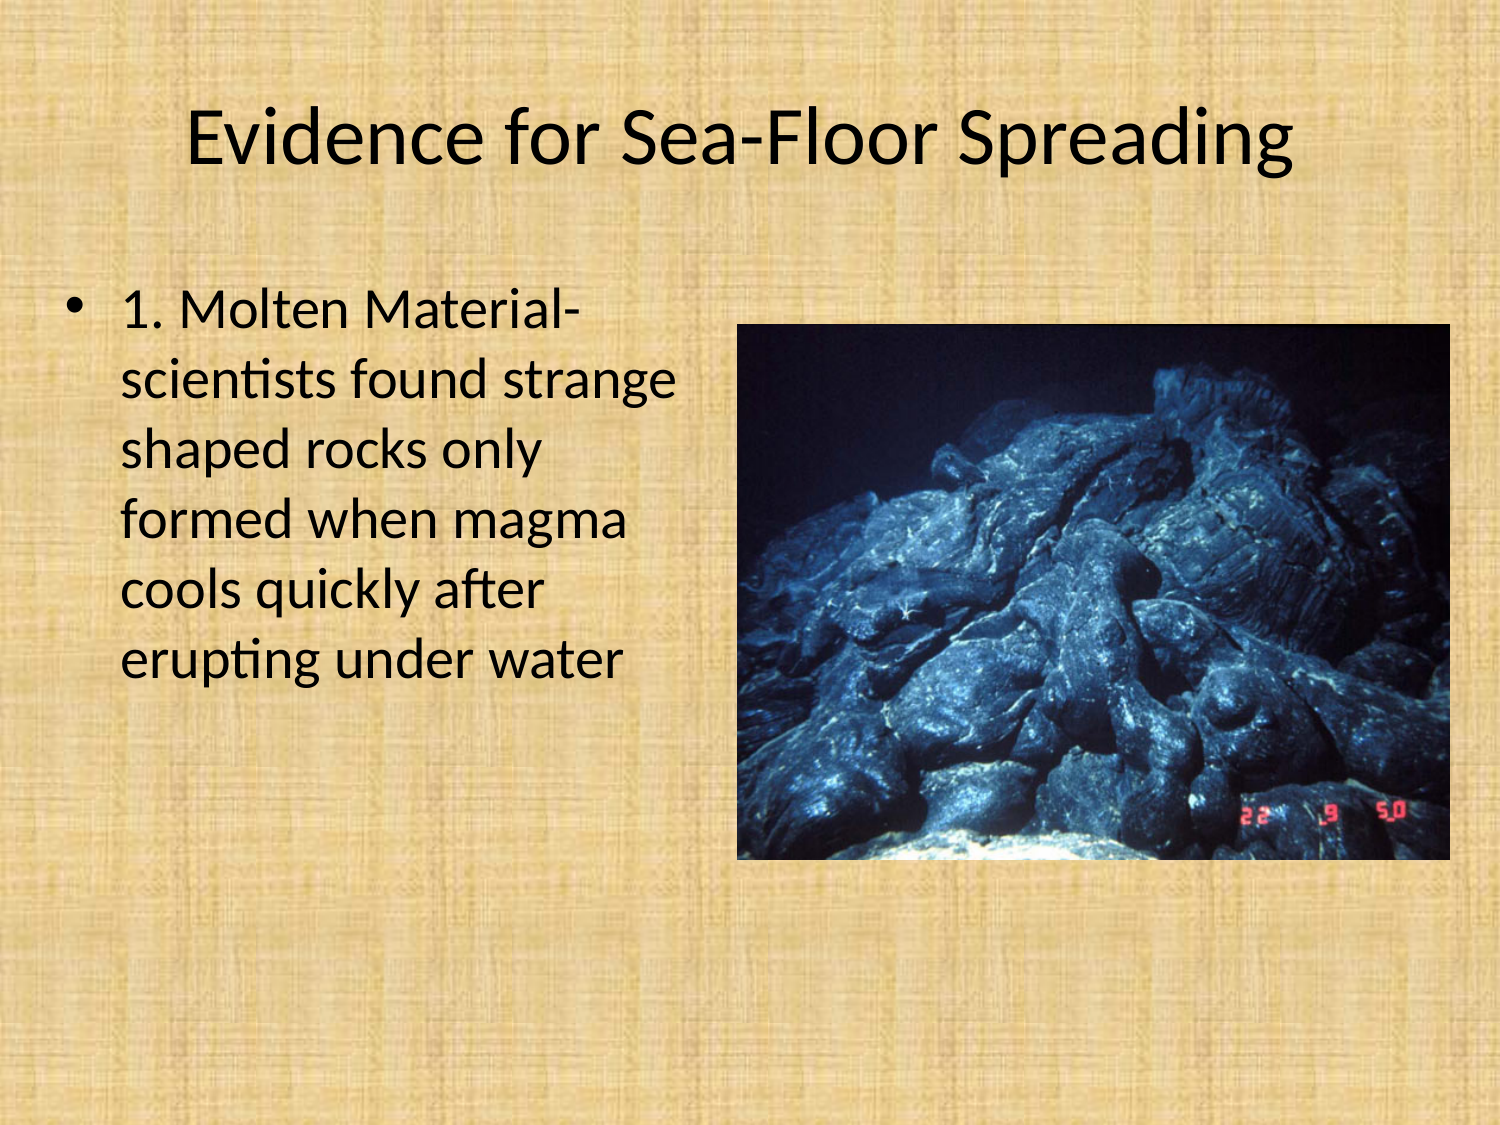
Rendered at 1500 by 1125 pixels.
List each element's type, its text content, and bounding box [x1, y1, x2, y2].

picture [0, 0, 1500, 1125]
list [737, 324, 1451, 860]
list 1. Molten Material- scientists found strange shaped rocks only formed when magma cools quickly after erupting under water [49, 262, 738, 1001]
title Evidence for Sea-Floor Spreading [49, 37, 1451, 225]
